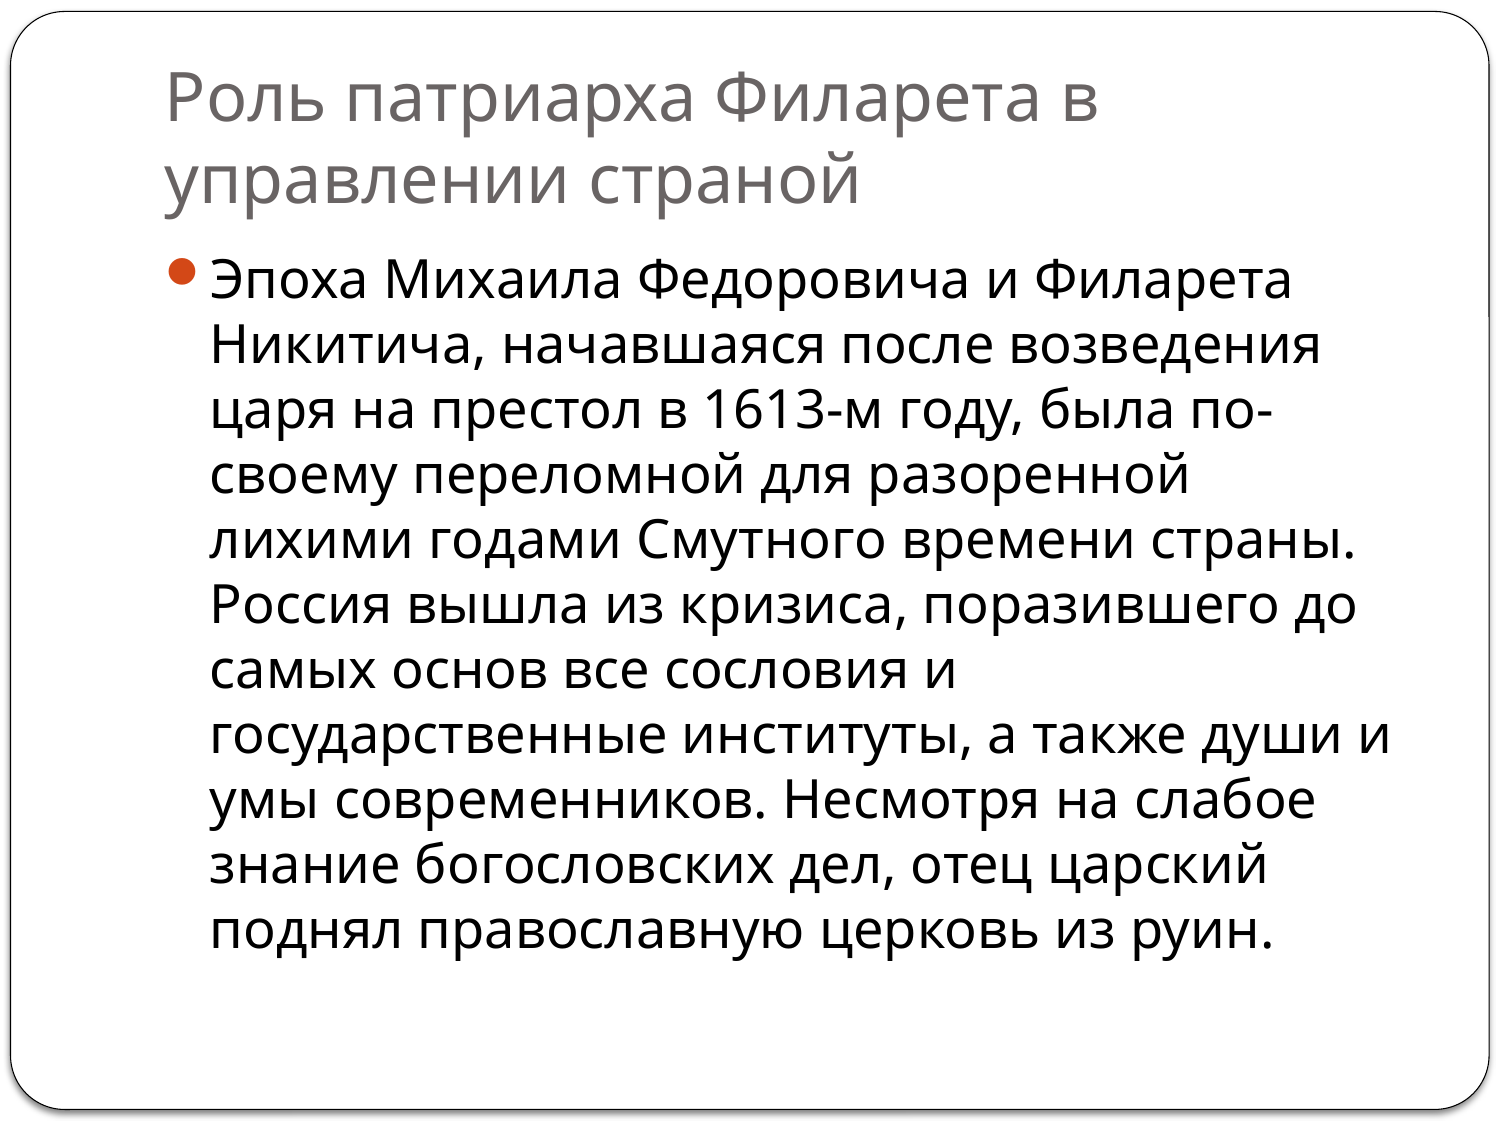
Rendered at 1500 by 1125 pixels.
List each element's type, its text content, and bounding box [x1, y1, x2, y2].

title Роль патриарха Филарета в управлении страной [150, 45, 1425, 233]
list Эпоха Михаила Федоровича и Филарета Никитича, начавшаяся после возведения царя на престол в 1613-м году, была по-своему переломной для разоренной лихими годами Смутного времени страны. Россия вышла из кризиса, поразившего до самых основ все сословия и государственные институты, а также души и умы современников. Несмотря на слабое знание богословских дел, отец царский поднял православную церковь из руин. [150, 237, 1425, 988]
